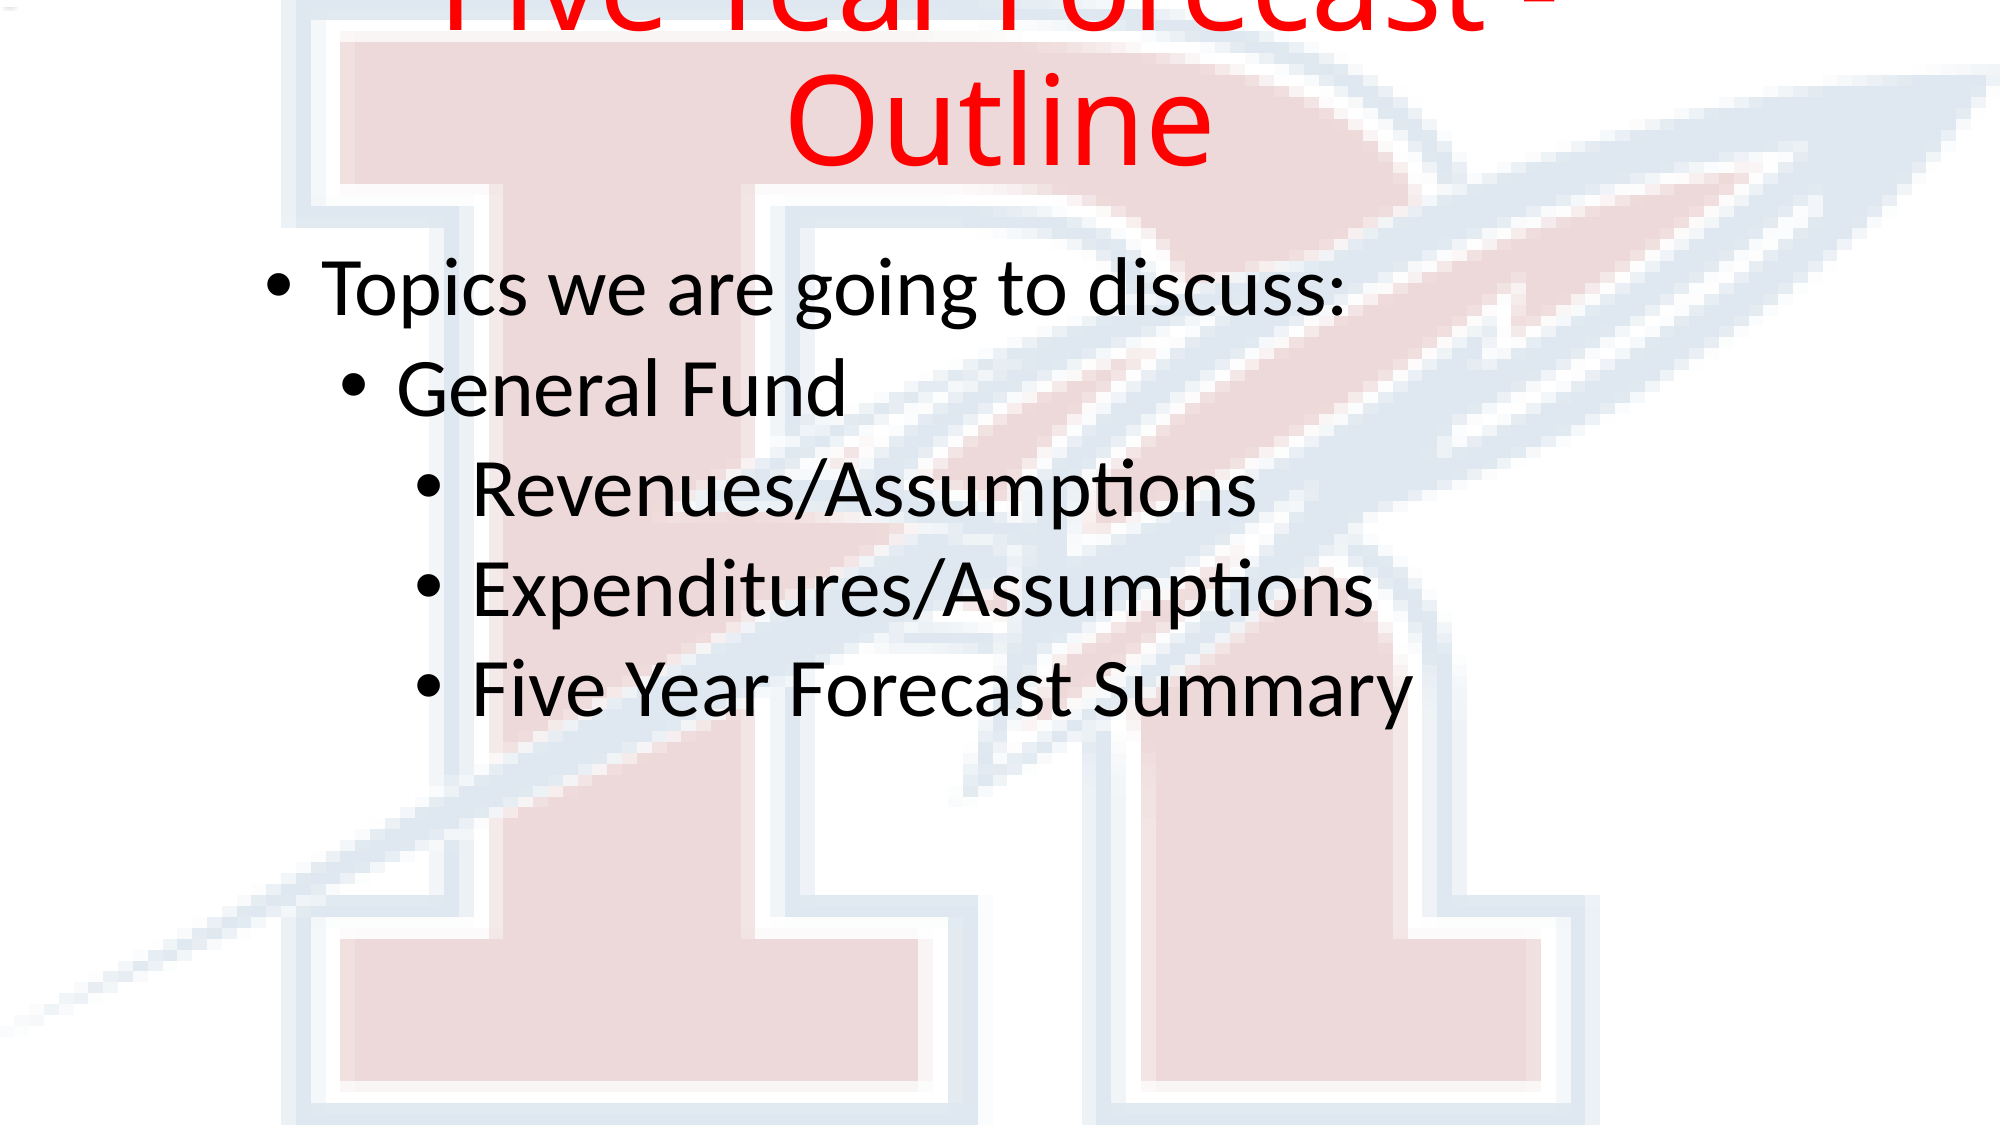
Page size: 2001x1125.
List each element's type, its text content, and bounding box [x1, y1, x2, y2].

subtitle Topics we are going to discuss: General Fund Revenues/Assumptions Expenditures/Assumptions Five Year Forecast Summary [249, 236, 1750, 846]
title Five Year Forecast - Outline [249, 41, 1750, 200]
